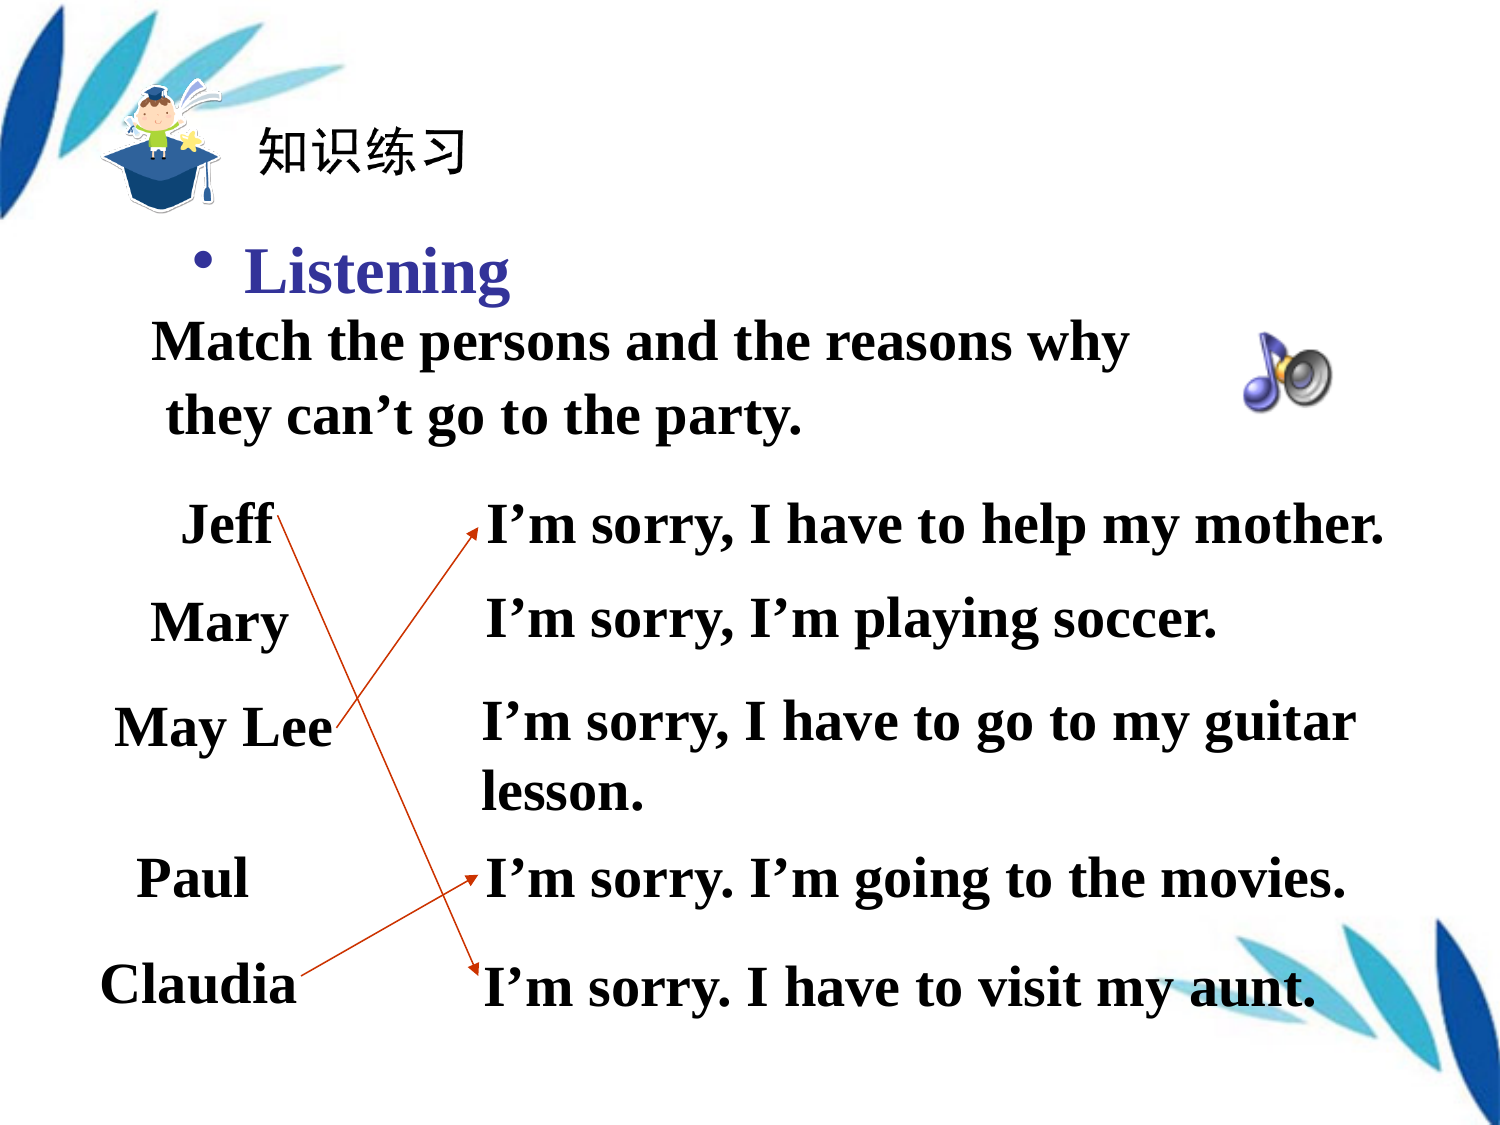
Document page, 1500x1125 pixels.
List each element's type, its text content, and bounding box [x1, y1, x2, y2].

text_box Match the persons and the reasons why they can’t go to the party. [136, 302, 1211, 453]
picture [0, 0, 1500, 1125]
text_box Listening [177, 219, 526, 302]
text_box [84, 477, 1448, 1026]
